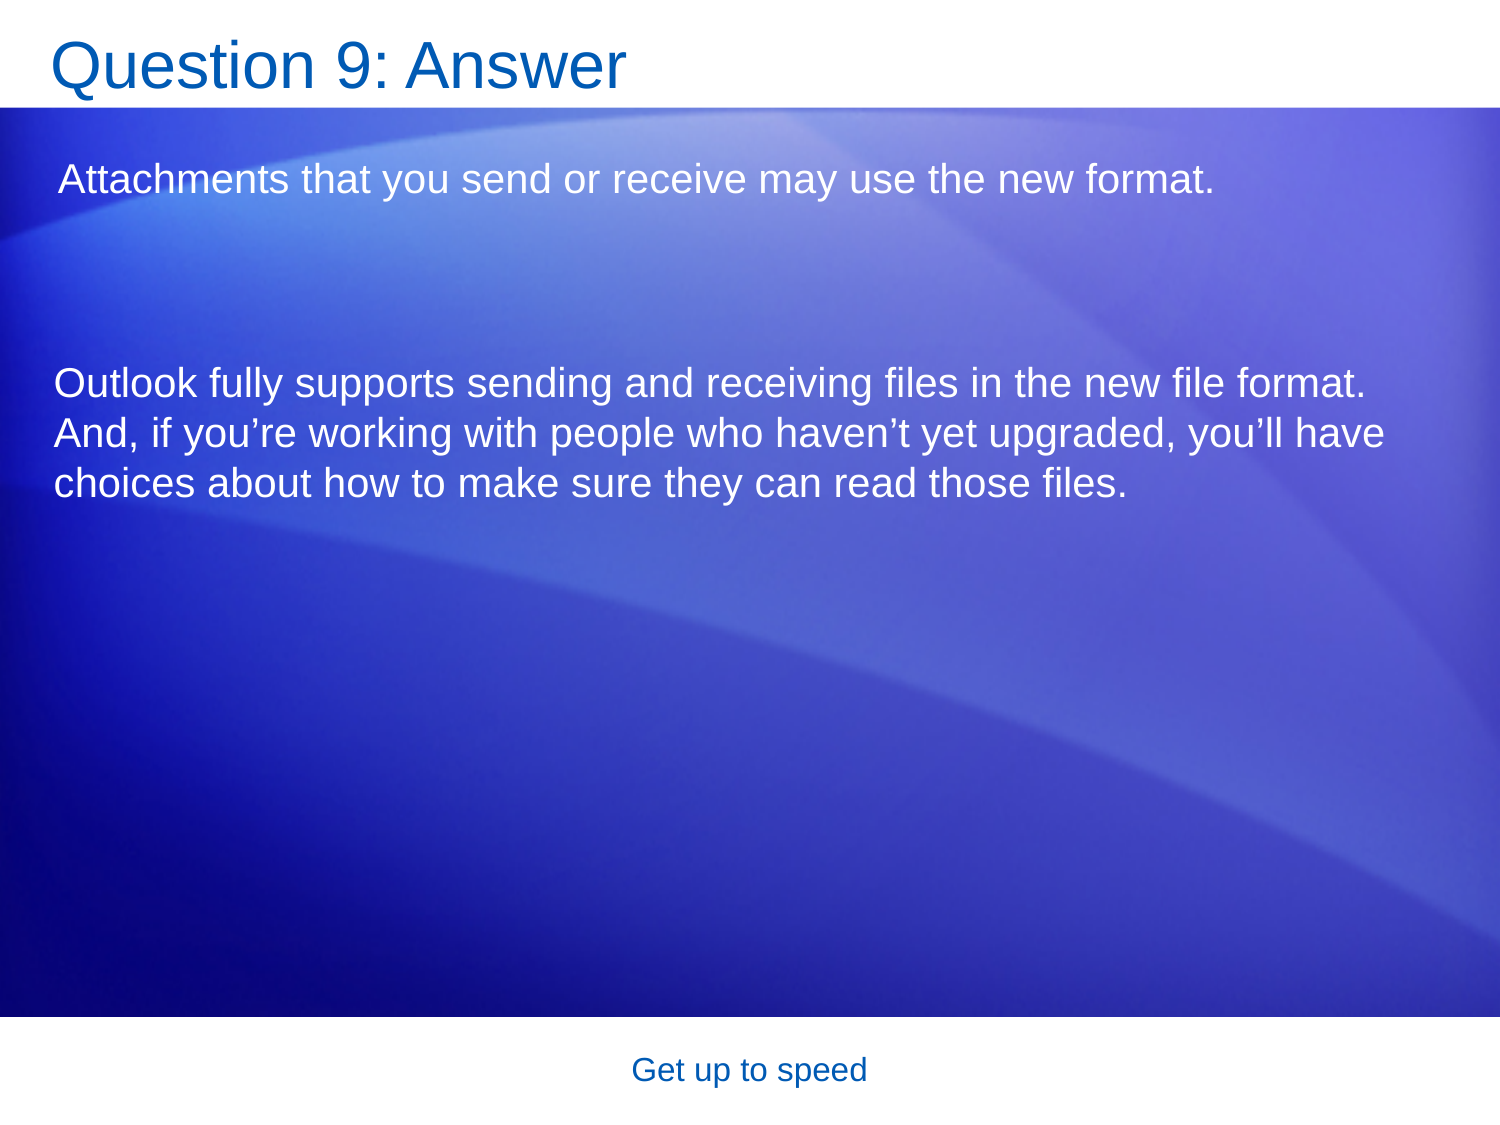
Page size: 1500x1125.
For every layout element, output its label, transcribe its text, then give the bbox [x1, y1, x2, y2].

title Question 9: Answer [34, 11, 1386, 113]
list Attachments that you send or receive may use the new format. [42, 143, 1413, 260]
picture [0, 108, 1500, 1017]
text_box Outlook fully supports sending and receiving files in the new file format. And, if you’re working with people who haven’t yet upgraded, you’ll have choices about how to make sure they can read those files. [39, 348, 1409, 665]
footer Get up to speed [445, 1016, 1055, 1096]
